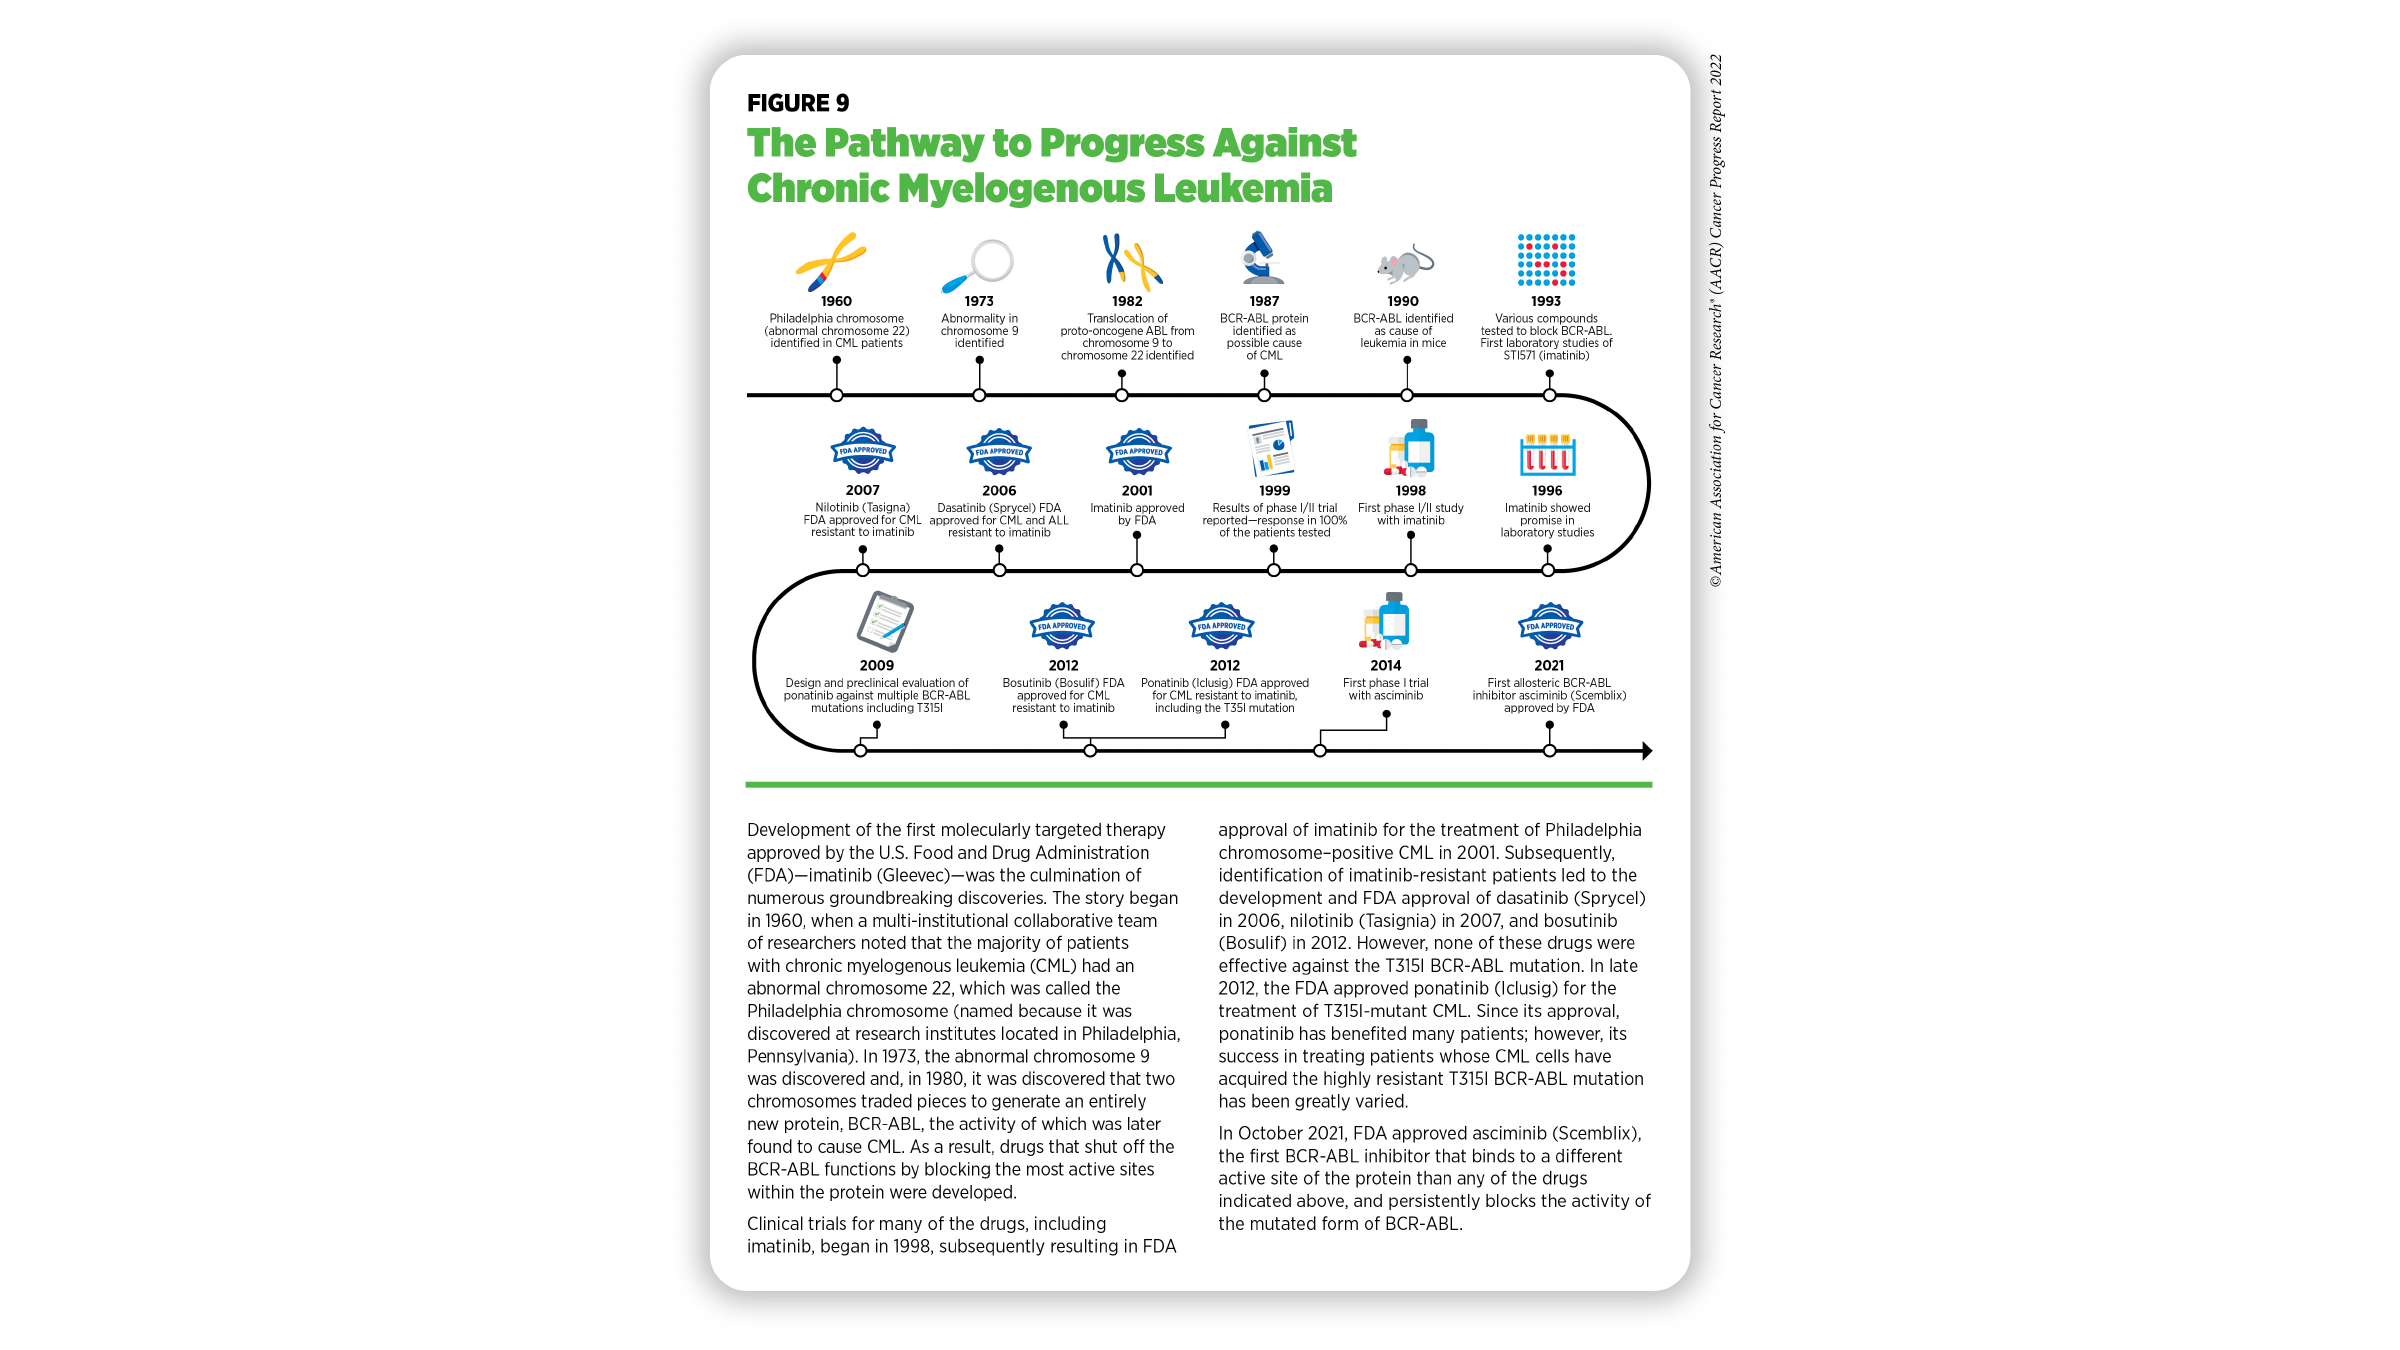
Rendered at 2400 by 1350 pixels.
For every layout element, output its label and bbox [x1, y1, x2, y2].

picture [654, 0, 1746, 1350]
